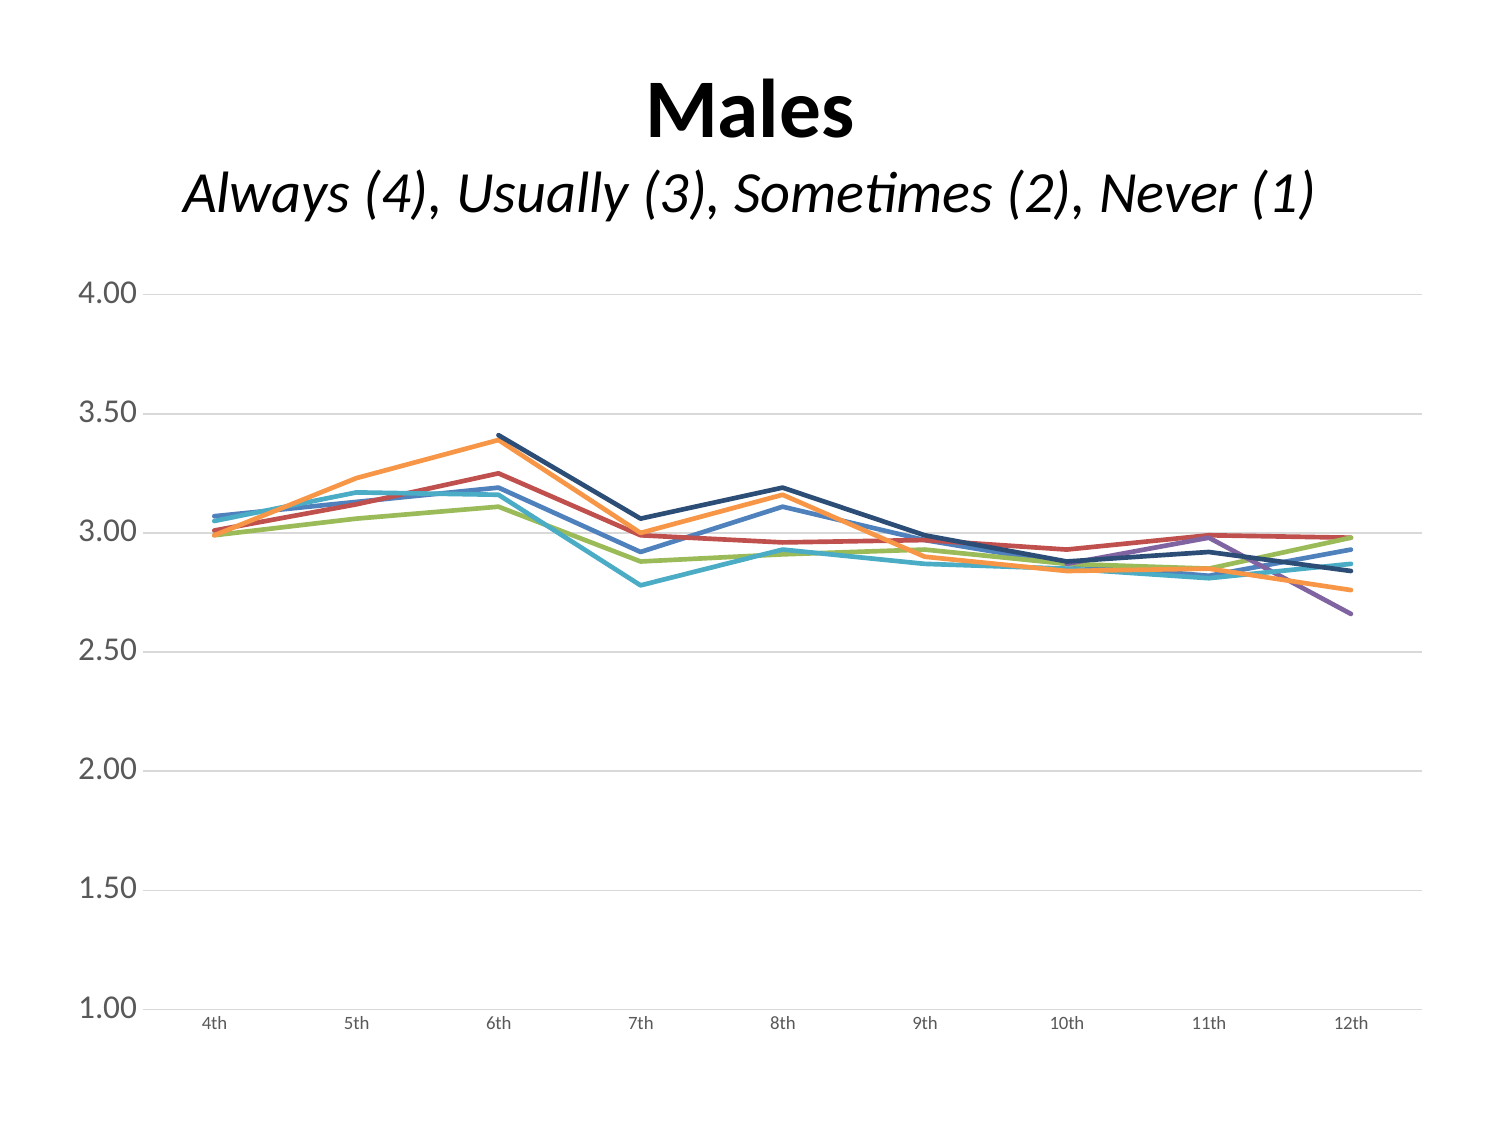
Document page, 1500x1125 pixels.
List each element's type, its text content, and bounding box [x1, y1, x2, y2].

chart [49, 262, 1451, 1051]
title Males Always (4), Usually (3), Sometimes (2), Never (1) [75, 45, 1425, 233]
